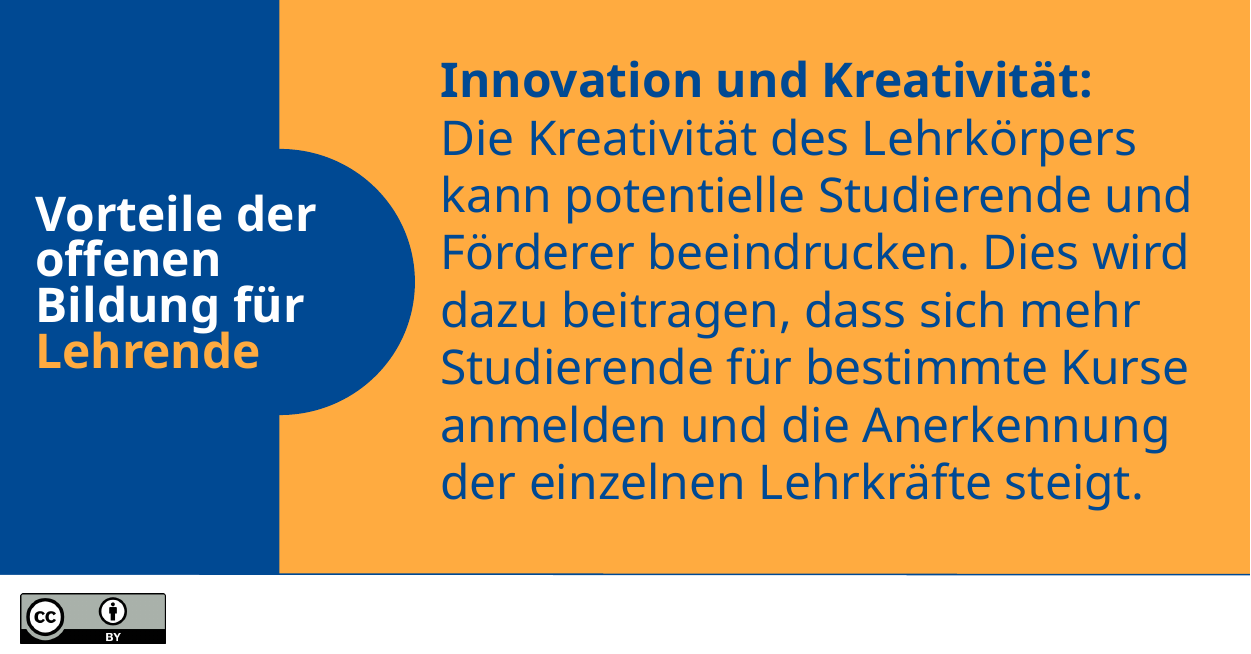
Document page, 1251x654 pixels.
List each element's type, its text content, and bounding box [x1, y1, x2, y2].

text_box [0, 582, 1250, 654]
text_box [206, 393, 355, 416]
text_box [0, 0, 280, 573]
text_box Innovation und Kreativität: Die Kreativität des Lehrkörpers kann potentielle Studierende und Förderer beeindrucken. Dies wird dazu beitragen, dass sich mehr Studierende für bestimmte Kurse anmelden und die Anerkennung der einzelnen Lehrkräfte steigt. [425, 34, 1227, 525]
picture [20, 592, 166, 645]
text_box [195, 148, 366, 179]
text_box Vorteile der offenen Bildung für Lehrende [20, 179, 382, 393]
text_box [382, 194, 415, 370]
